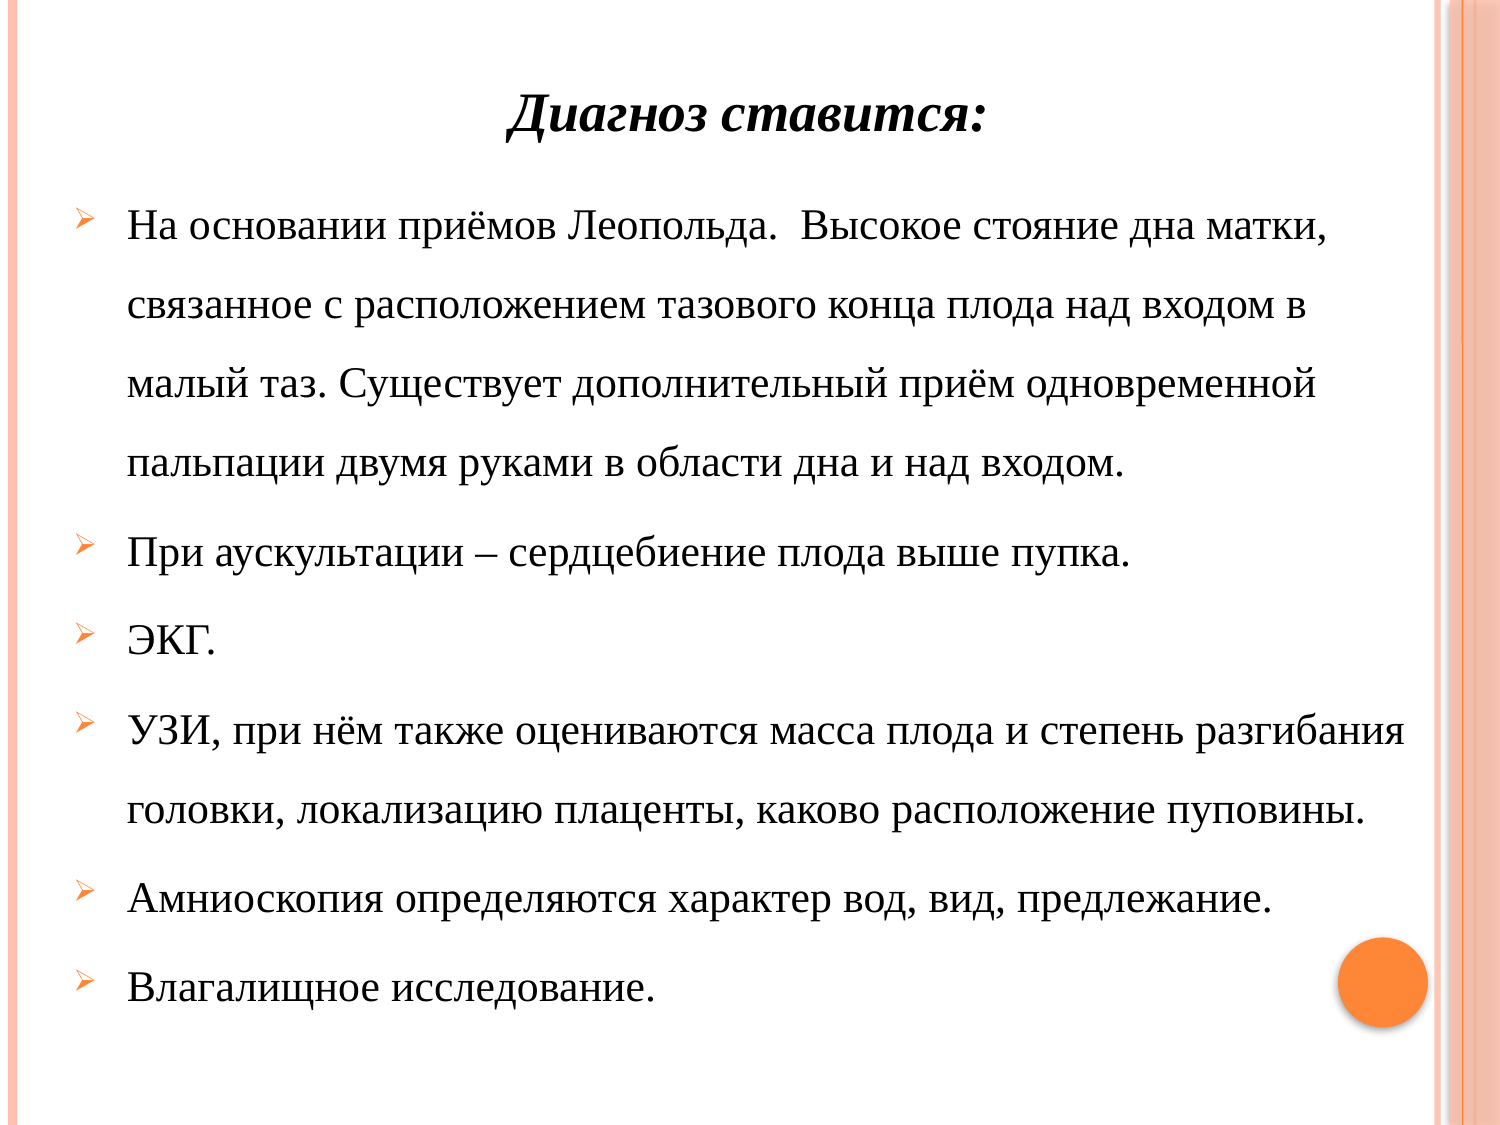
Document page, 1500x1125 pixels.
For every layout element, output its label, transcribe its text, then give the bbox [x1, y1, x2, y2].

list Диагноз ставится: На основании приёмов Леопольда. Высокое стояние дна матки, связанное с расположением тазового конца плода над входом в малый таз. Существует дополнительный приём одновременной пальпации двумя руками в области дна и над входом. При аускультации – сердцебиение плода выше пупка. ЭКГ. УЗИ, при нём также оцениваются масса плода и степень разгибания головки, локализацию плаценты, каково расположение пуповины. Амниоскопия определяются характер вод, вид, предлежание. Влагалищное исследование. [58, 35, 1442, 1090]
